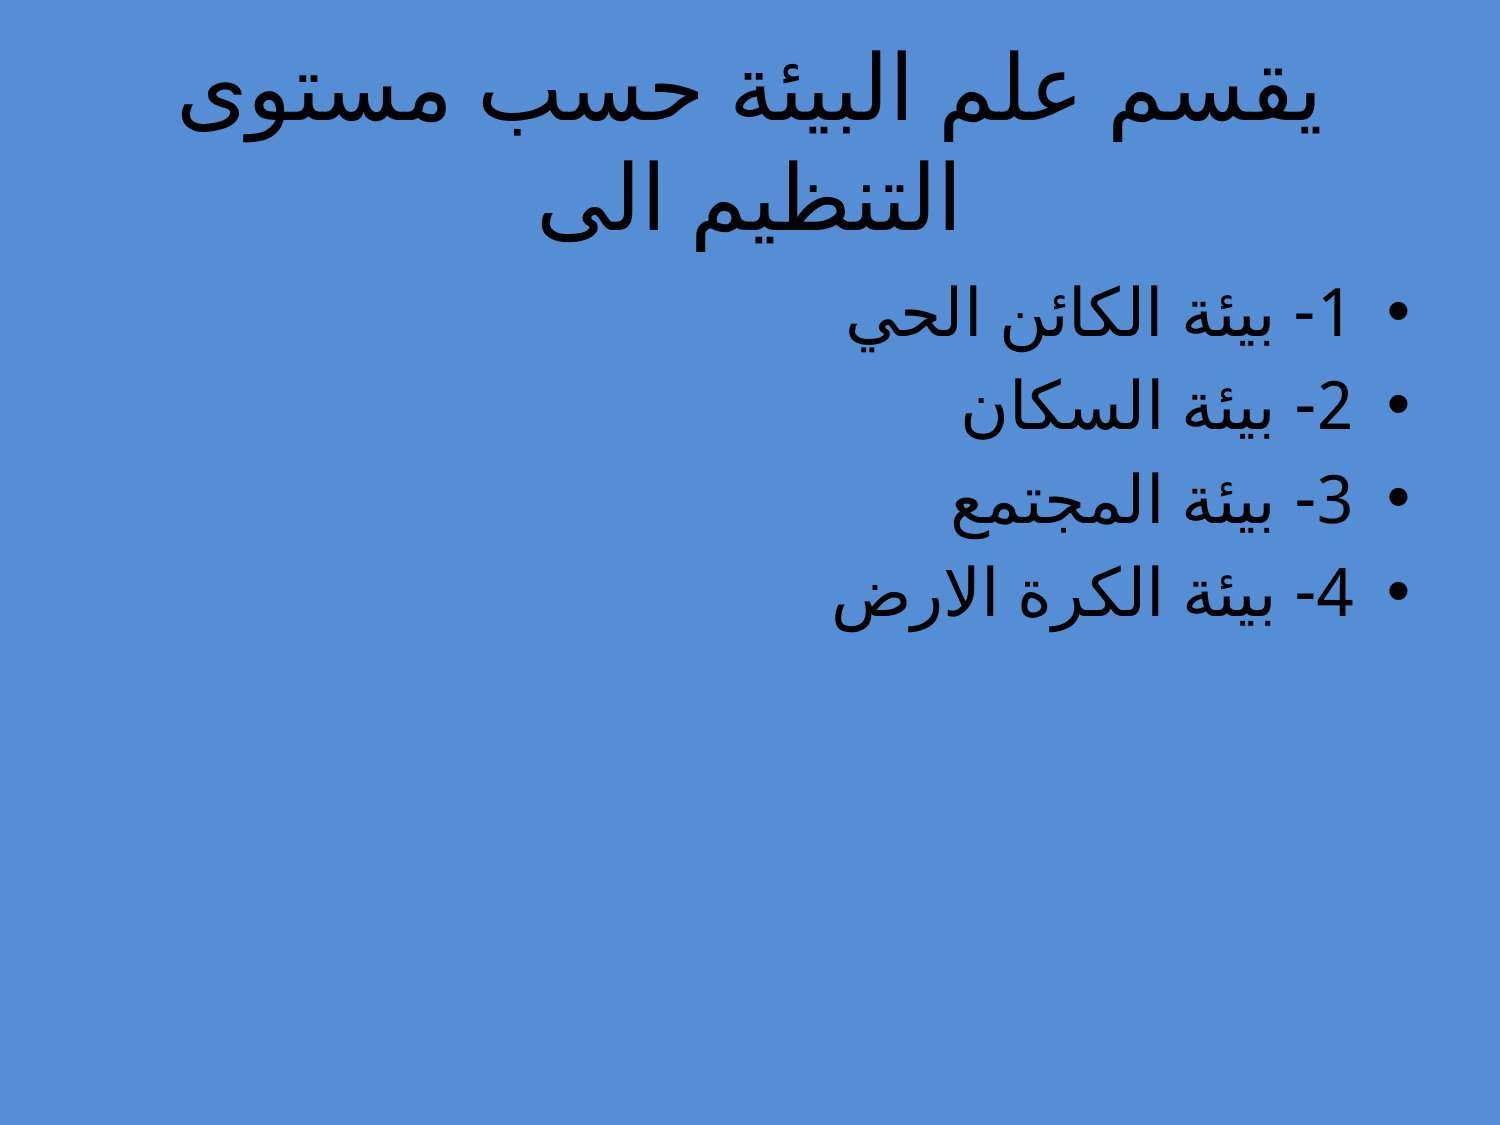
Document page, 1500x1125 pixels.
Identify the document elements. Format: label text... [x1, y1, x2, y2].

list 1- بيئة الكائن الحي 2- بيئة السكان 3- بيئة المجتمع 4- بيئة الكرة الارض [75, 262, 1425, 1005]
title يقسم علم البيئة حسب مستوى التنظيم الى [75, 45, 1425, 233]
